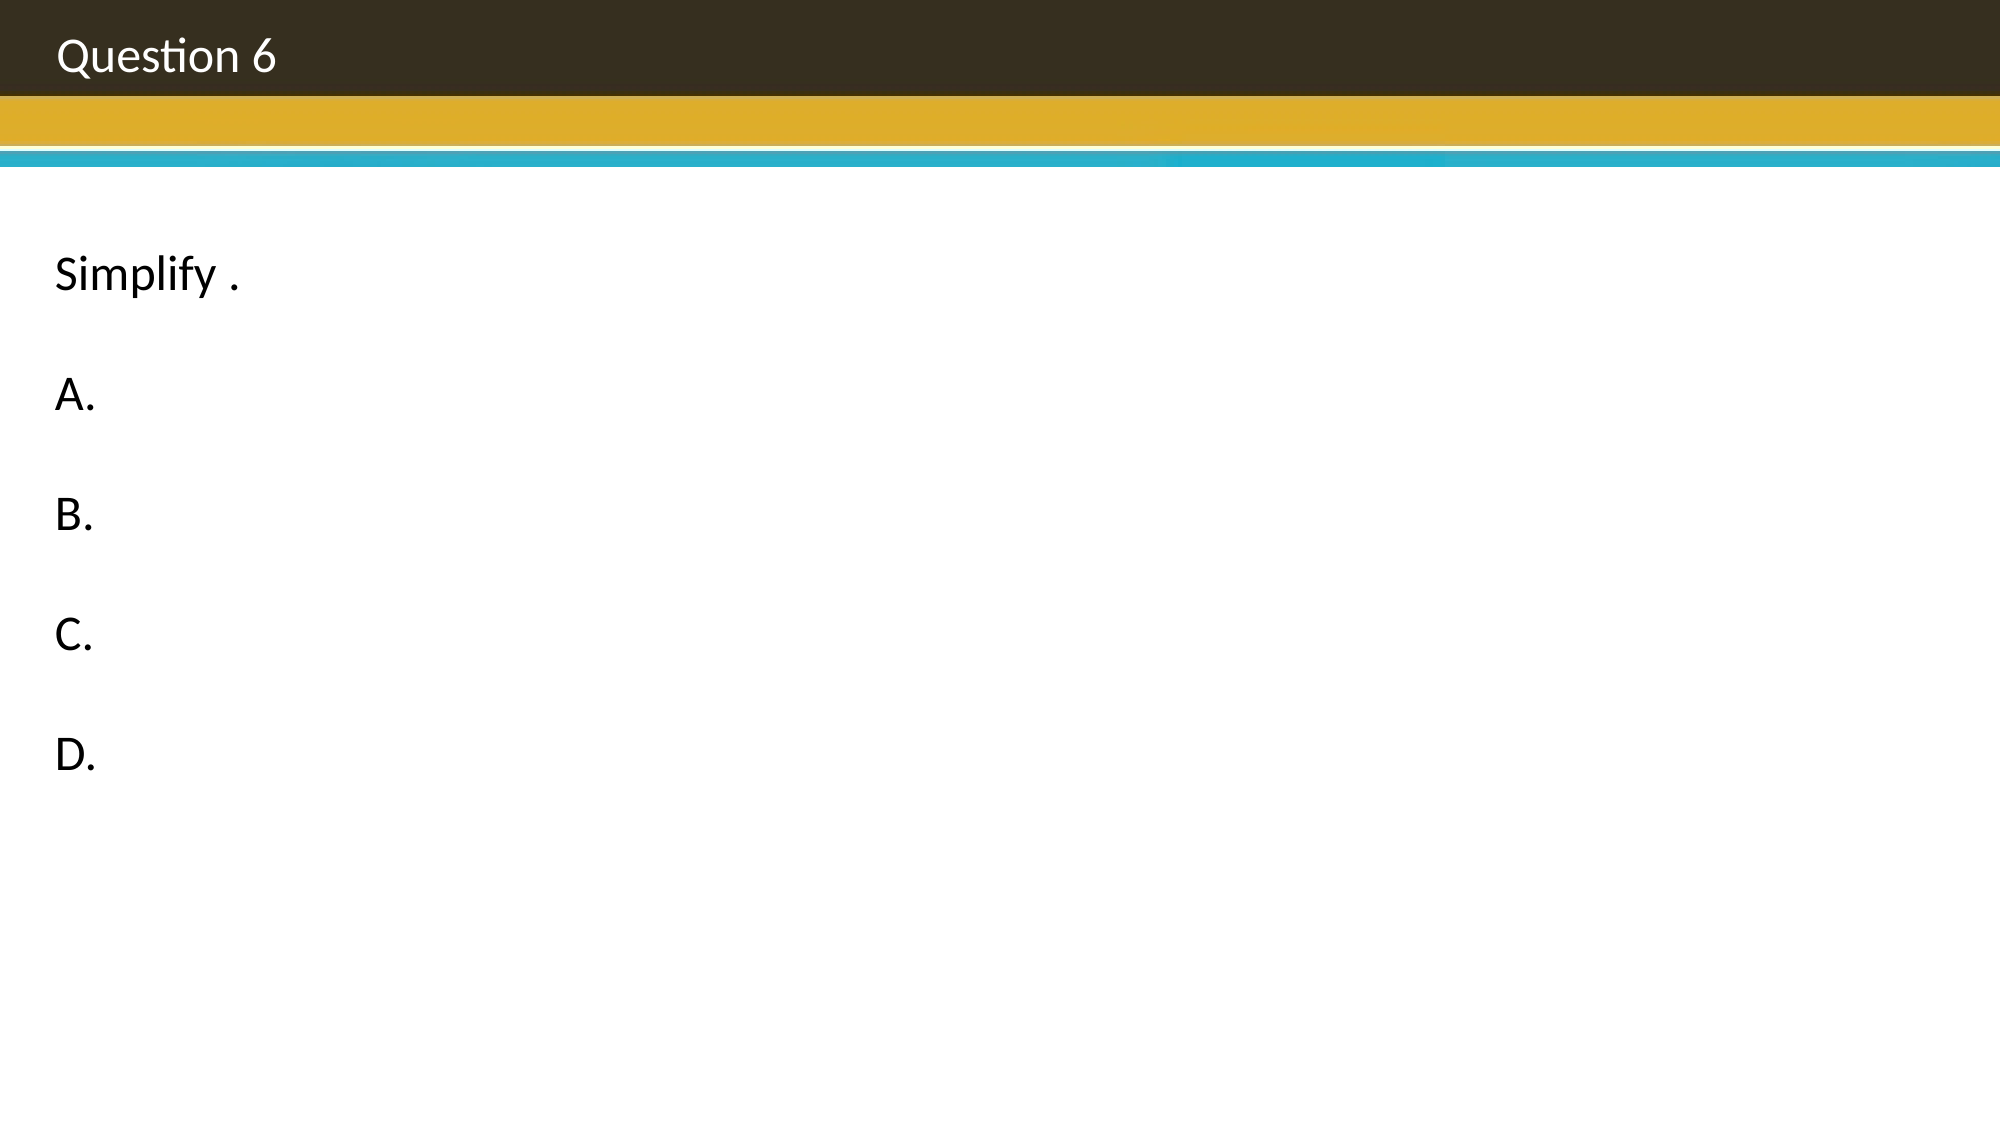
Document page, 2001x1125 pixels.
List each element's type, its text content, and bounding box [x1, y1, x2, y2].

text_box Question 6 [41, 14, 293, 90]
picture [0, 0, 2000, 167]
